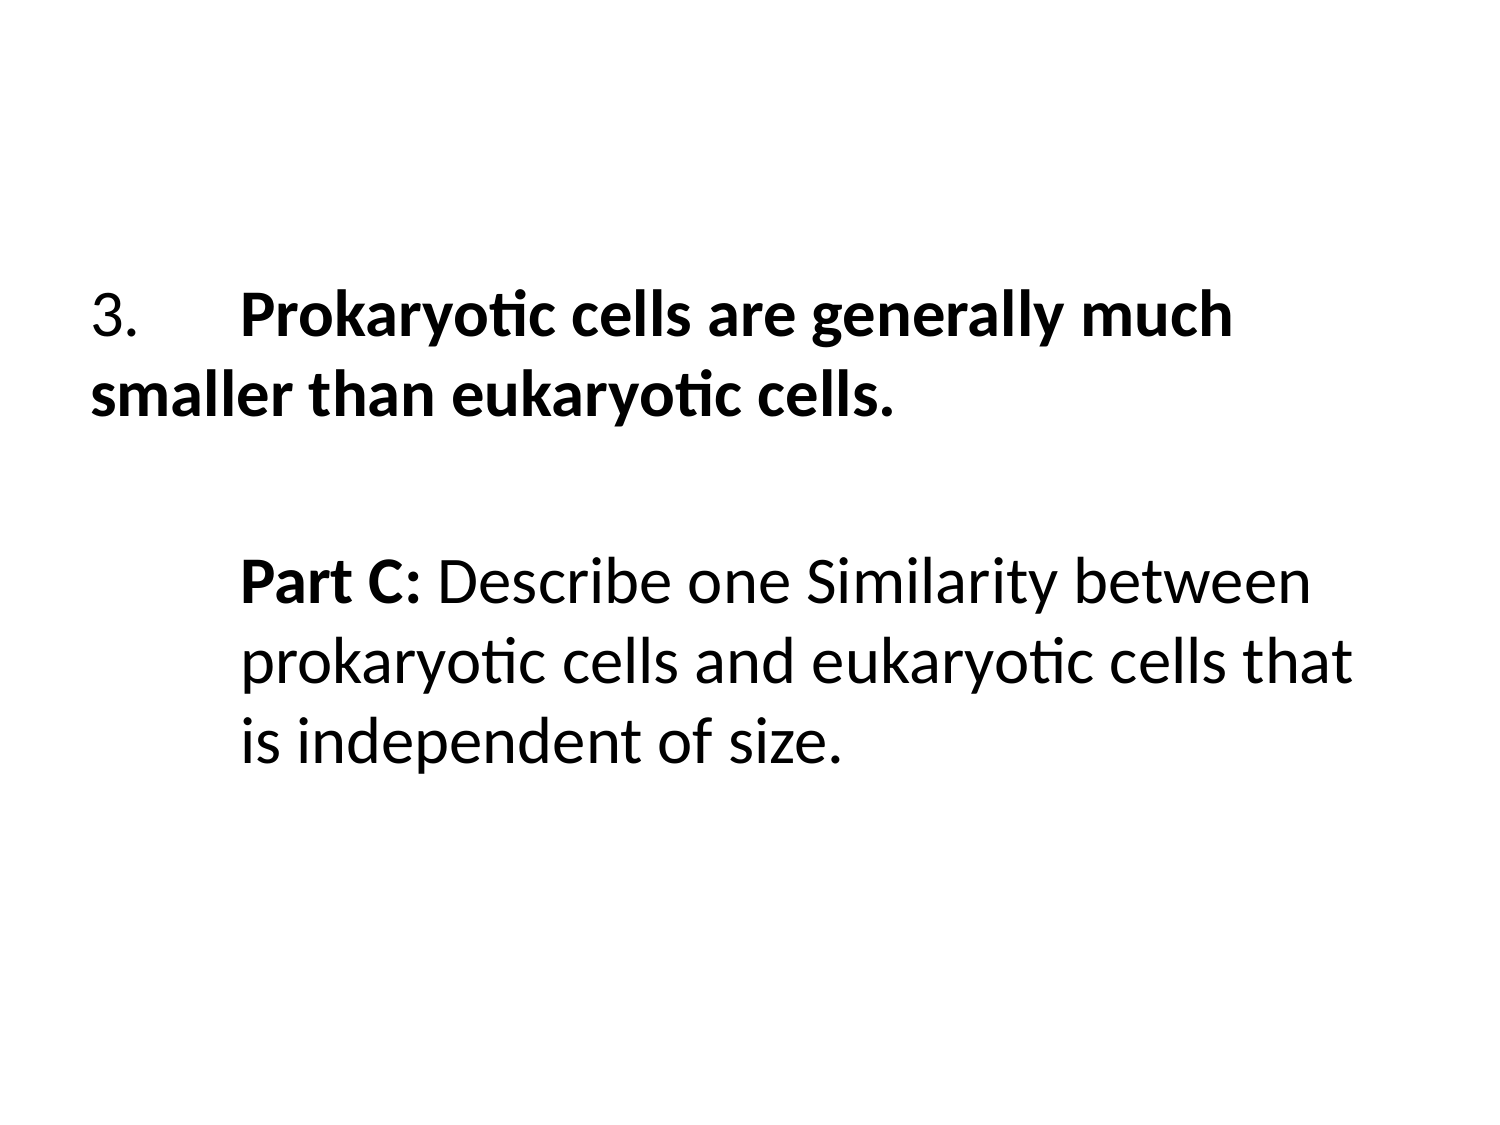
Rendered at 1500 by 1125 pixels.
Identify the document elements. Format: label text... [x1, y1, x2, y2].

list 3. Prokaryotic cells are generally much smaller than eukaryotic cells. Part C: Describe one Similarity between prokaryotic cells and eukaryotic cells that is independent of size. [75, 262, 1425, 1005]
